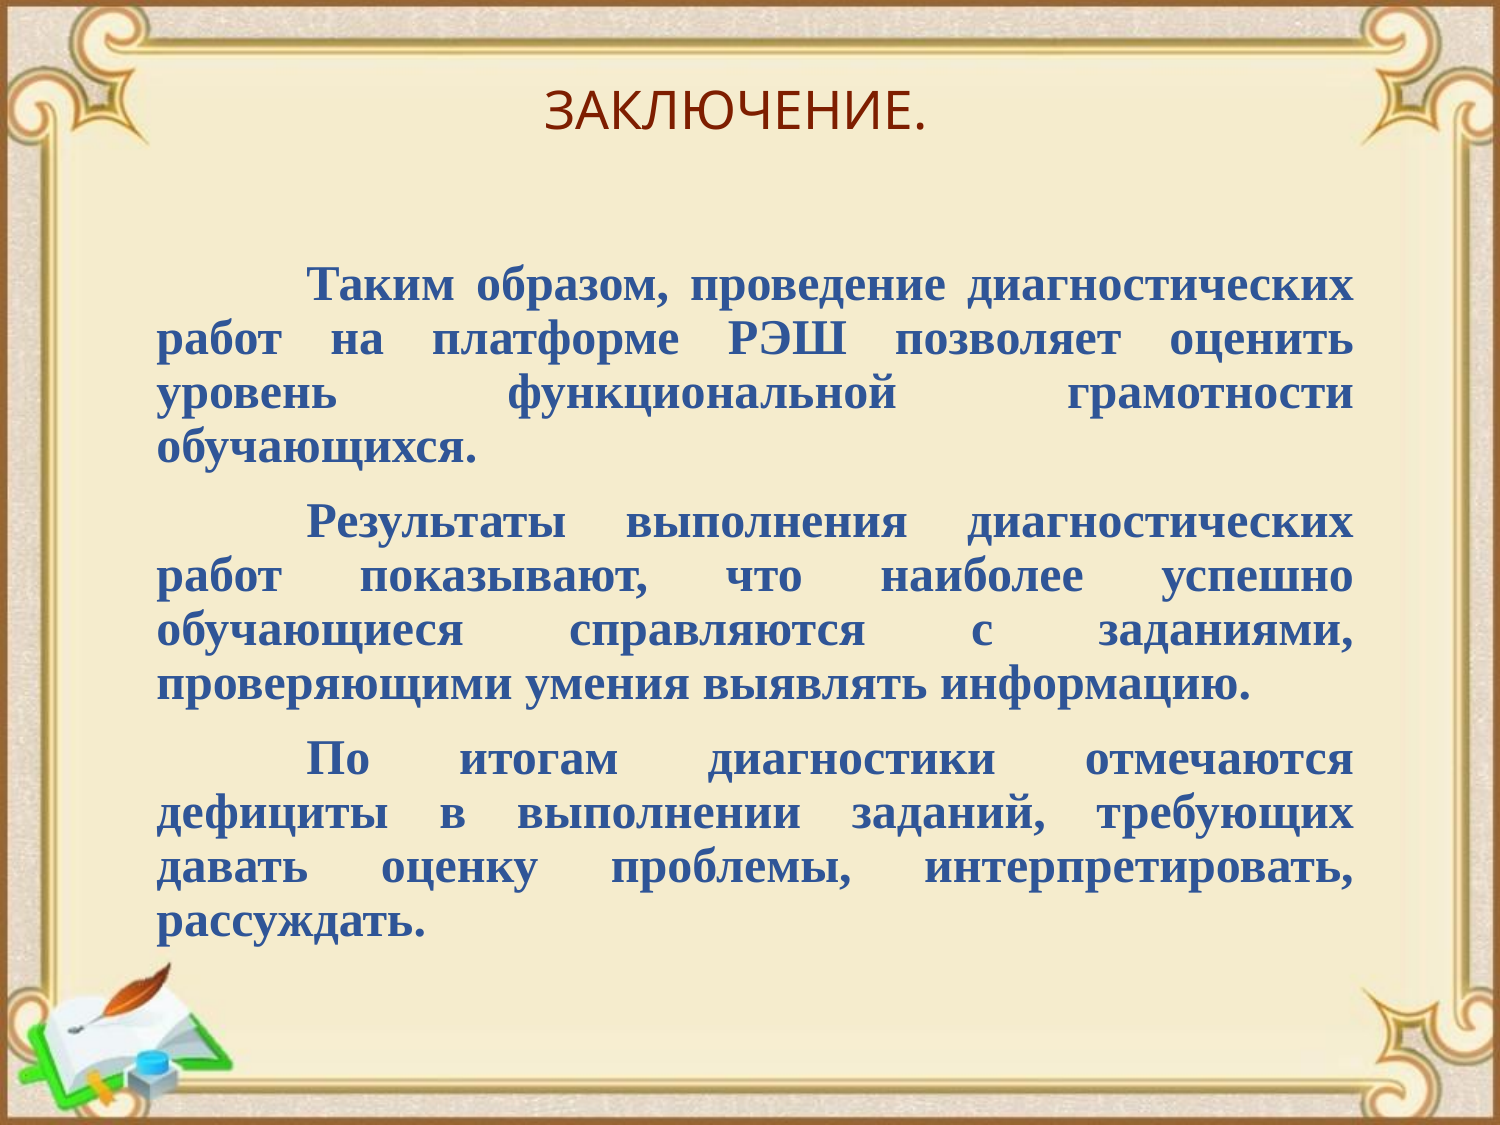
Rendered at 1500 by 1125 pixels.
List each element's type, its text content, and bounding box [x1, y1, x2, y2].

picture [0, 0, 1500, 1125]
title ЗАКЛЮЧЕНИЕ. [103, 75, 1369, 149]
list Таким образом, проведение диагностических работ на платформе РЭШ позволяет оценить уровень функциональной грамотности обучающихся. Результаты выполнения диагностических работ показывают, что наиболее успешно обучающиеся справляются с заданиями, проверяющими умения выявлять информацию. По итогам диагностики отмечаются дефициты в выполнении заданий, требующих давать оценку проблемы, интерпретировать, рассуждать. [141, 249, 1369, 945]
